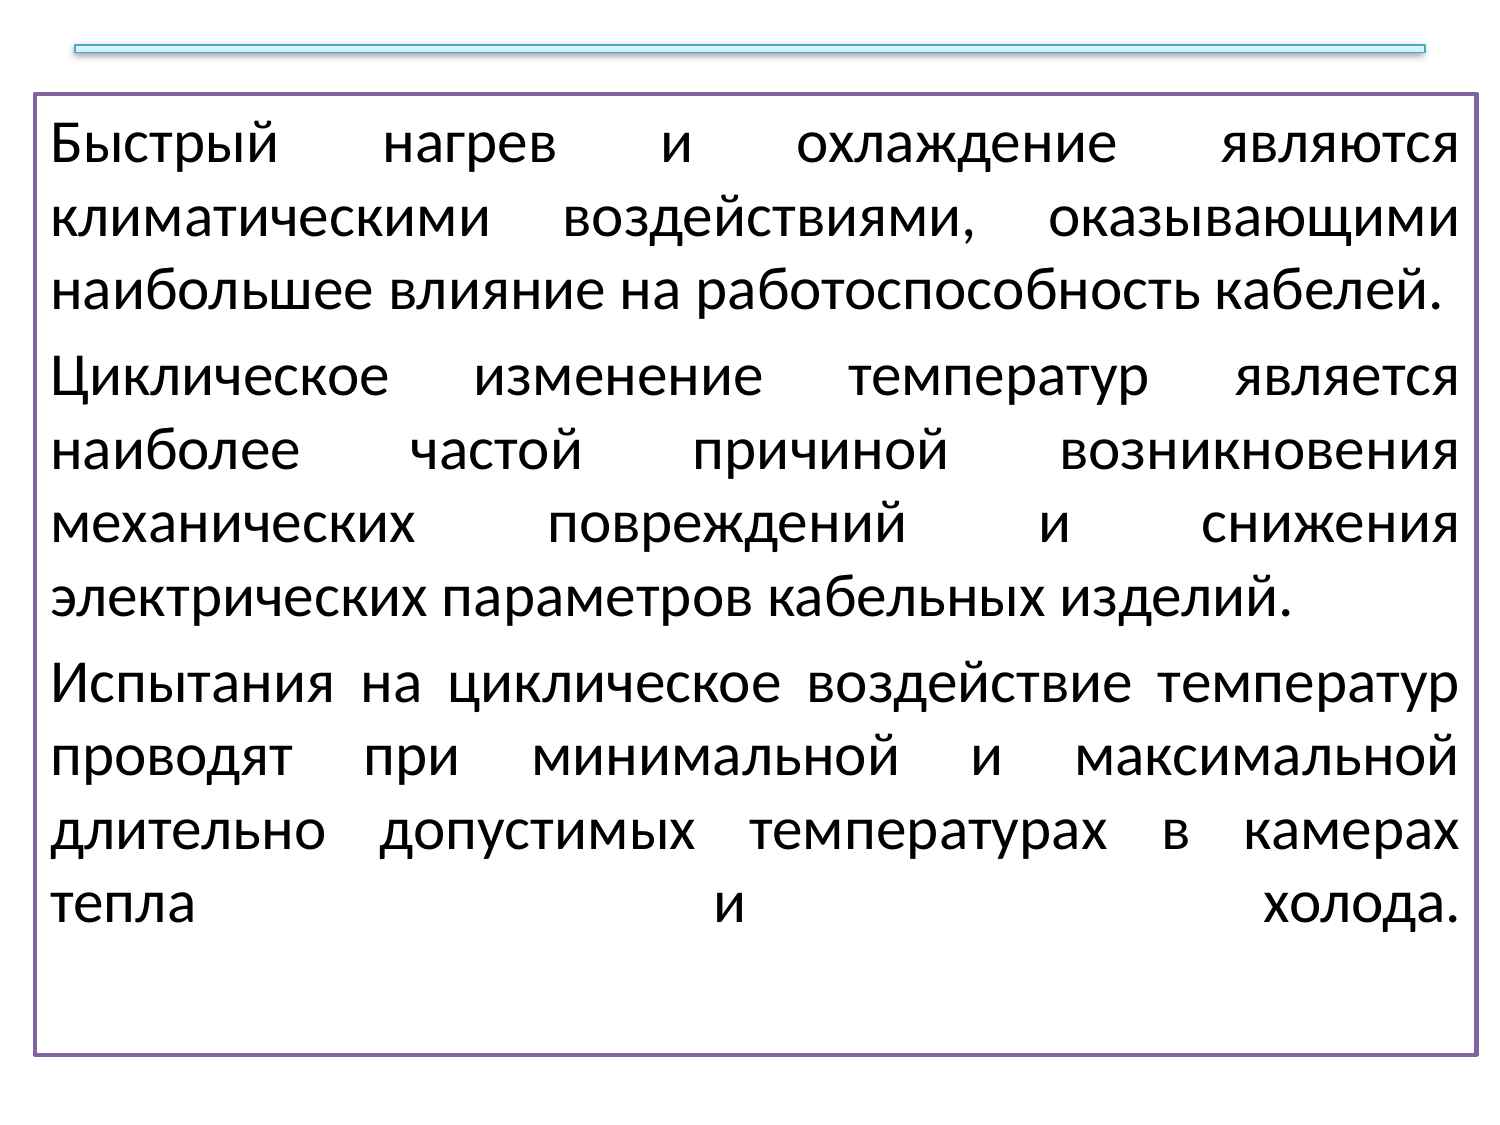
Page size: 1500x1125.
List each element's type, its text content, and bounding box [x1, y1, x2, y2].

title [74, 44, 1426, 53]
list Быстрый нагрев и охлаждение являются климатическими воздействиями, оказывающими наибольшее влияние на работоспособность кабелей. Циклическое изменение температур является наиболее частой причиной возникновения механических повреждений и снижения электрических параметров кабельных изделий. Испытания на циклическое воздействие температур проводят при минимальной и максимальной длительно допустимых температурах в камерах тепла и холода. [33, 92, 1479, 1057]
